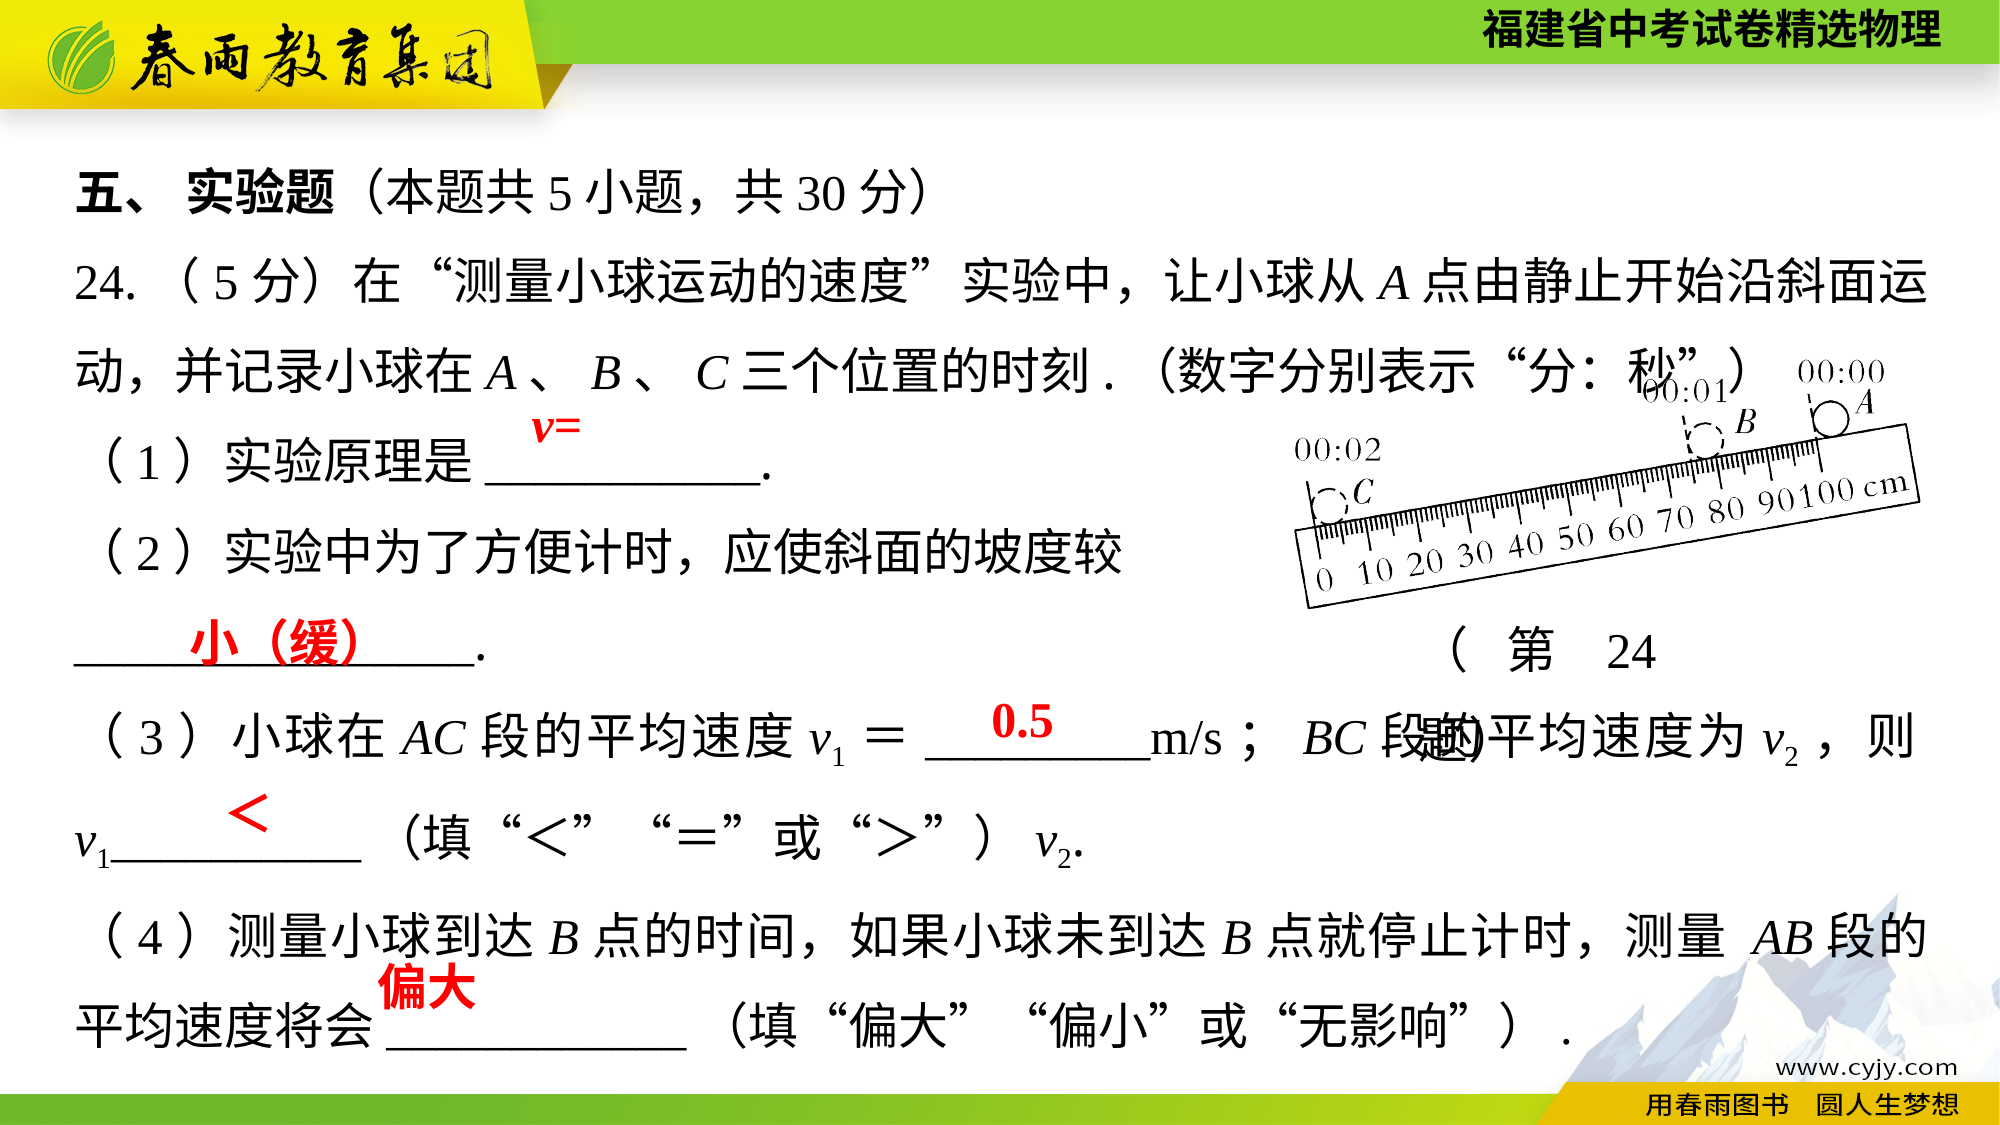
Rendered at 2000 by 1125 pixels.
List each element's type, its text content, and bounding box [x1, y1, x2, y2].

text_box 偏大 [363, 947, 493, 1023]
text_box （第24题） [1403, 622, 1684, 686]
picture [0, 0, 2000, 1125]
list 五、 实验题（本题共5小题，共30分） 24.（5分）在“测量小球运动的速度”实验中，让小球从A点由静止开始沿斜面运动，并记录小球在A、B、C三个位置的时刻.（数字分别表示“分：秒”） （1）实验原理是___________. （2）实验中为了方便计时，应使斜面的坡度较 ________________. （3）小球在AC段的平均速度v1＝_________m/s；BC段的平均速度为v2，则v1__________（填“＜”“＝”或“＞”）v2. （4）测量小球到达B点的时间，如果小球未到达B点就停止计时，测量 AB段的平均速度将会____________（填“偏大”“偏小”或“无影响”）. [59, 122, 1944, 1047]
text_box 0.5 [976, 680, 1069, 756]
text_box ＜ [209, 775, 289, 850]
text_box 小（缓） [174, 574, 405, 680]
